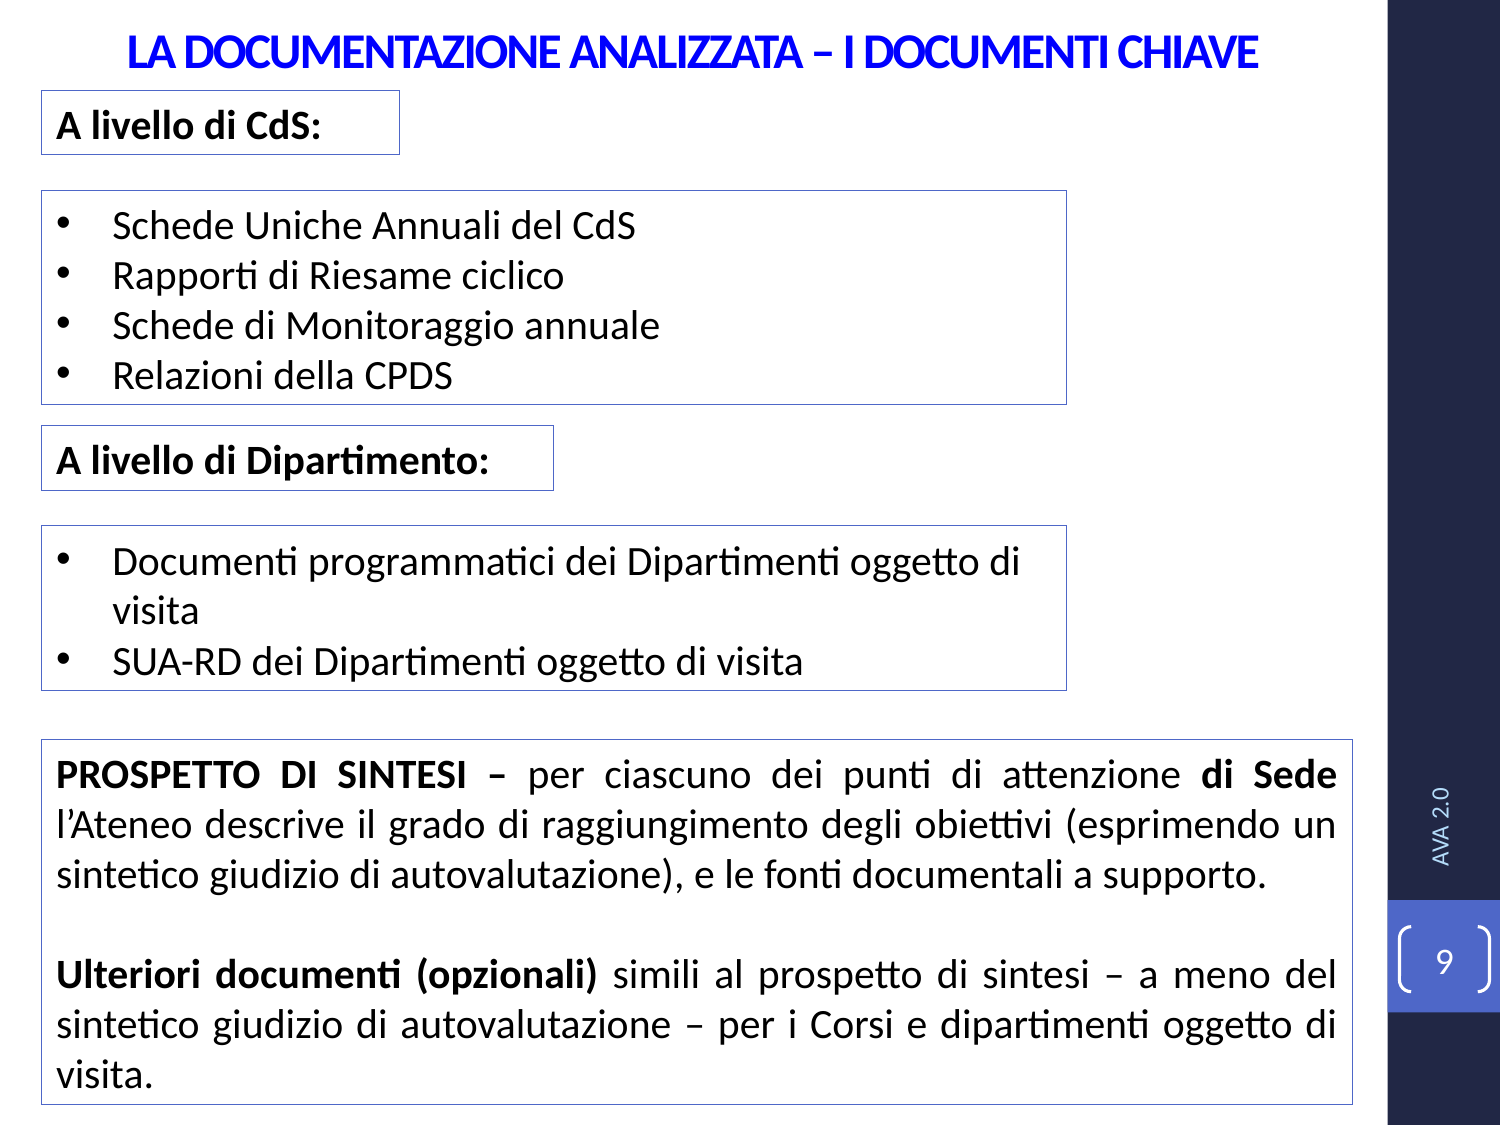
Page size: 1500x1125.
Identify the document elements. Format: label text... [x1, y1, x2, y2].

text_box Schede Uniche Annuali del CdS Rapporti di Riesame ciclico Schede di Monitoraggio annuale Relazioni della CPDS [41, 190, 1067, 405]
footer AVA 2.0 [1408, 361, 1469, 882]
title LA DOCUMENTAZIONE ANALIZZATA – I DOCUMENTI CHIAVE [25, 7, 1361, 90]
text_box Documenti programmatici dei Dipartimenti oggetto di visita SUA-RD dei Dipartimenti oggetto di visita [41, 525, 1067, 691]
text_box PROSPETTO DI SINTESI – per ciascuno dei punti di attenzione di Sede l’Ateneo descrive il grado di raggiungimento degli obiettivi (esprimendo un sintetico giudizio di autovalutazione), e le fonti documentali a supporto. Ulteriori documenti (opzionali) simili al prospetto di sintesi – a meno del sintetico giudizio di autovalutazione – per i Corsi e dipartimenti oggetto di visita. [41, 739, 1353, 1105]
text_box A livello di CdS: [41, 90, 400, 155]
text_box A livello di Dipartimento: [41, 425, 554, 491]
slide_number 9 [1397, 925, 1492, 994]
